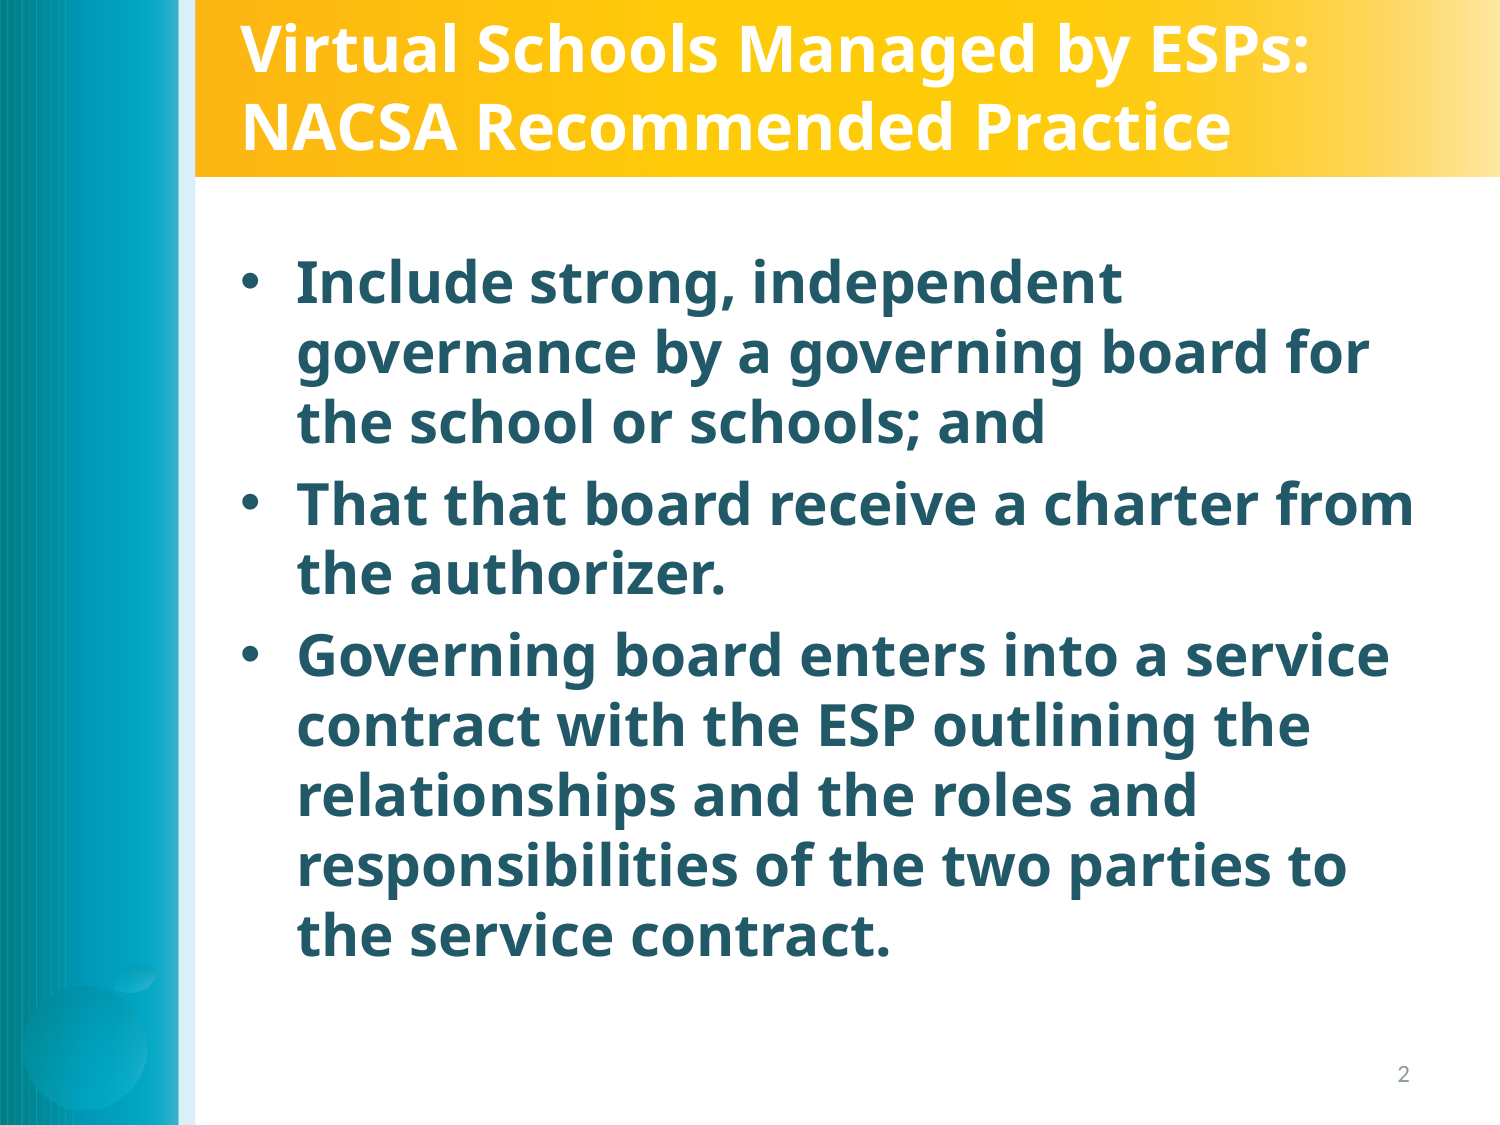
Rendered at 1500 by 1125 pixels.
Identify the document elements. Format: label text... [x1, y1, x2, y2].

slide_number 2 [1074, 1061, 1425, 1103]
list Include strong, independent governance by a governing board for the school or schools; and That that board receive a charter from the authorizer. Governing board enters into a service contract with the ESP outlining the relationships and the roles and responsibilities of the two parties to the service contract. [224, 237, 1456, 1061]
picture [0, 0, 1500, 1125]
title Virtual Schools Managed by ESPs: NACSA Recommended Practice [225, 0, 1500, 172]
